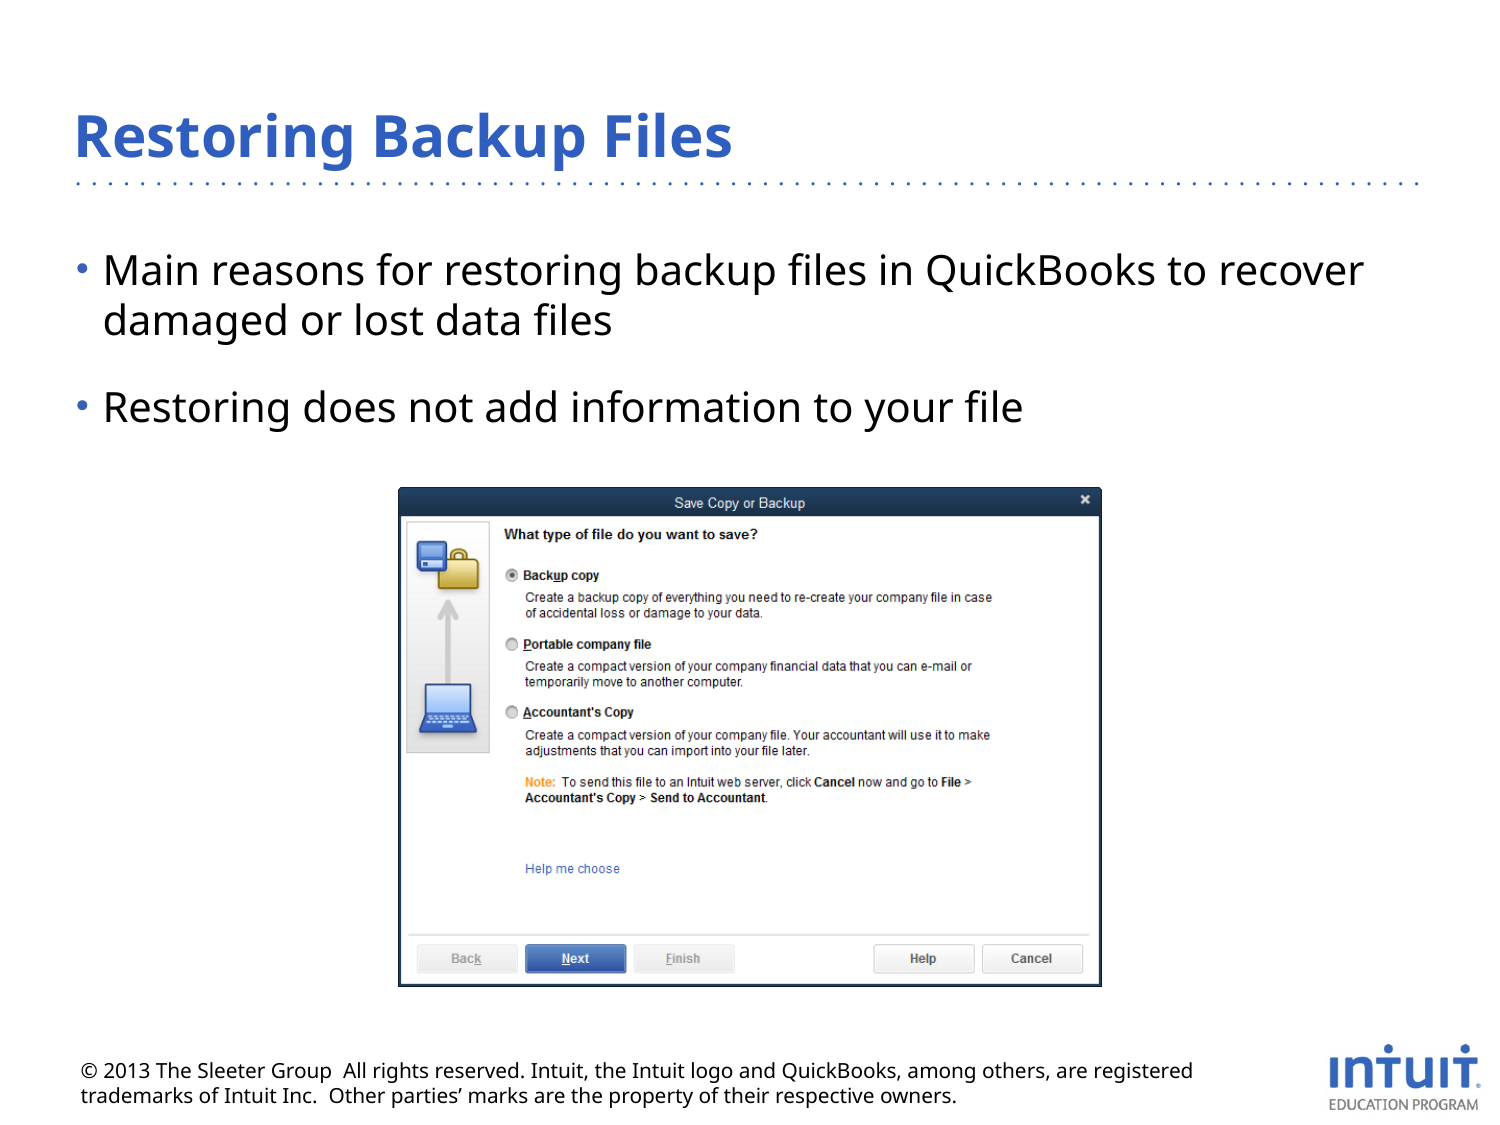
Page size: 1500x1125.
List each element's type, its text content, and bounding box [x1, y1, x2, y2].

picture [1325, 1039, 1485, 1116]
list Main reasons for restoring backup files in QuickBooks to recover damaged or lost data files Restoring does not add information to your file [75, 235, 1424, 1012]
title Restoring Backup Files [73, 62, 1424, 169]
picture [397, 487, 1103, 987]
